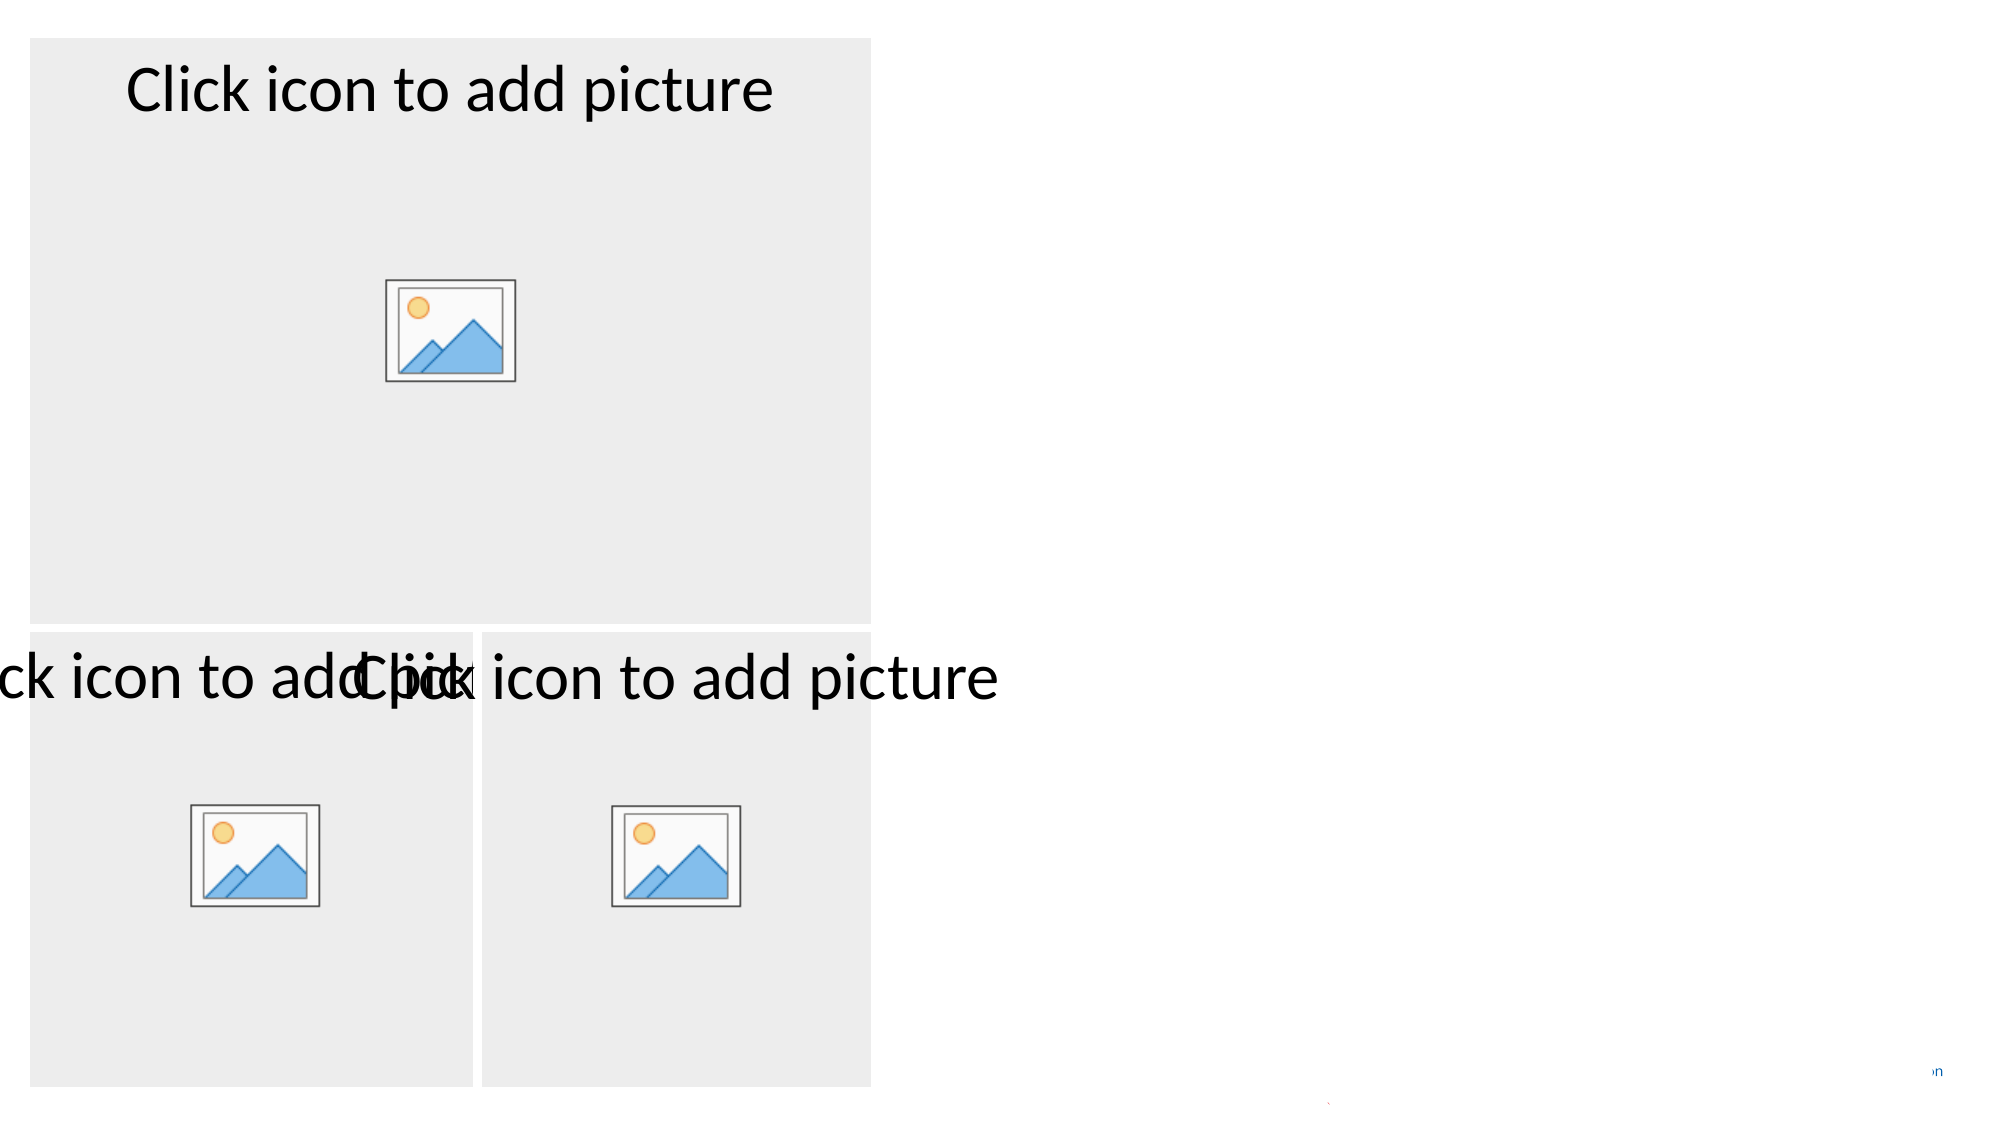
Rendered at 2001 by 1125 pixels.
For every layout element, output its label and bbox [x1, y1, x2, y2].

picture [1316, 1024, 1959, 1106]
picture [29, 37, 872, 1088]
